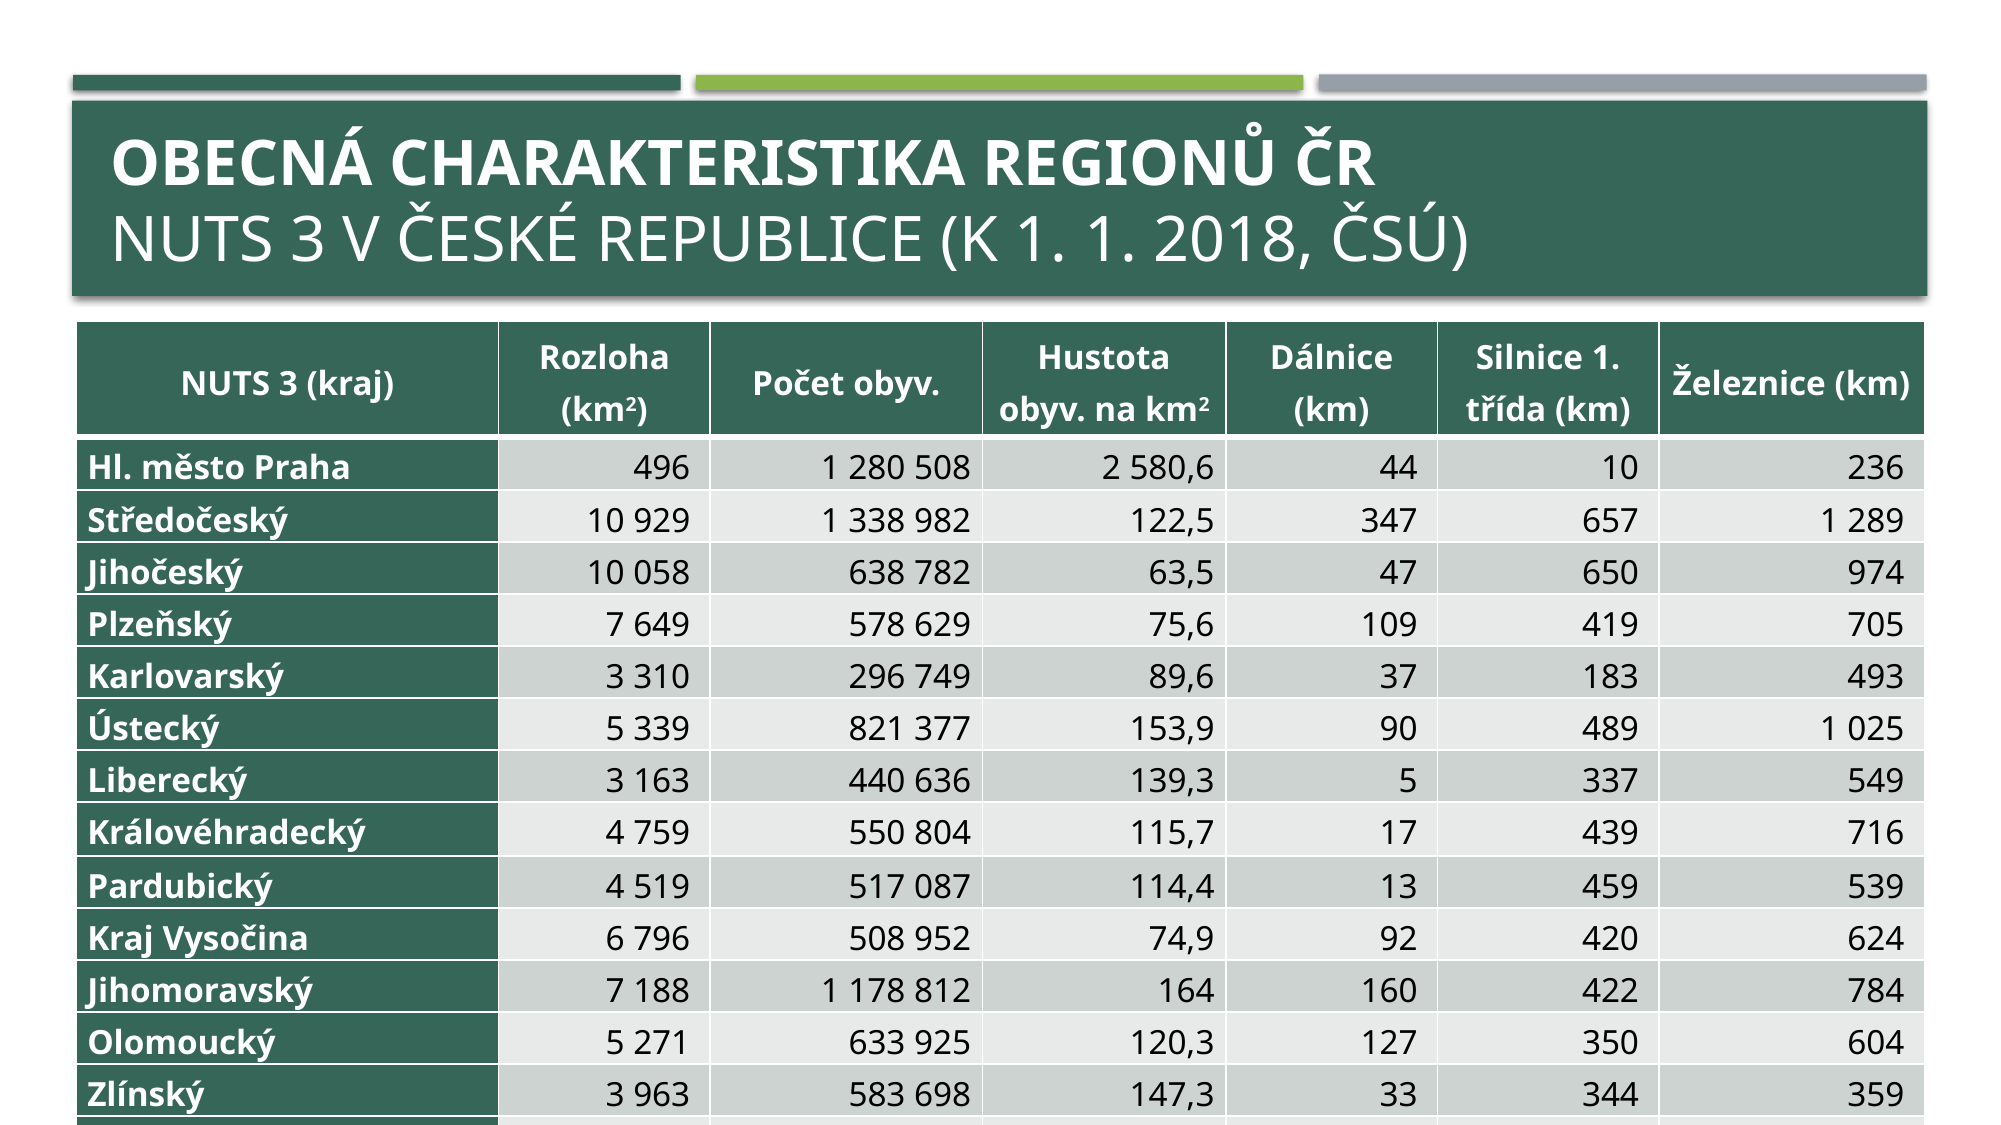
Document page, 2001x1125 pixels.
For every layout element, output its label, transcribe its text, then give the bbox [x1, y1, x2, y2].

table_cell Ústecký [77, 699, 498, 749]
table_cell 5 430 [499, 1117, 709, 1125]
table_cell 439 [1438, 803, 1658, 855]
table_cell 17 [1227, 803, 1437, 855]
table_cell 422 [1438, 961, 1658, 1011]
table_cell 508 952 [711, 909, 982, 959]
table_cell 3 963 [499, 1065, 709, 1115]
table_cell 296 749 [711, 647, 982, 697]
table_cell 549 [1660, 751, 1924, 801]
table_cell 784 [1660, 961, 1924, 1011]
table_cell 7 649 [499, 595, 709, 645]
table_cell Moravskoslezský [77, 1117, 498, 1125]
table_cell 37 [1227, 647, 1437, 697]
table_cell 347 [1227, 491, 1437, 541]
table_cell 4 759 [499, 803, 709, 855]
table_cell 92 [1227, 909, 1437, 959]
table_cell Zlínský [77, 1065, 498, 1115]
table_cell 350 [1438, 1013, 1658, 1063]
table_cell 5 [1227, 751, 1437, 801]
table_cell 74,9 [983, 909, 1225, 959]
table_cell 44 [1227, 440, 1437, 489]
table_cell 10 [1438, 440, 1658, 489]
table_cell 127 [1227, 1013, 1437, 1063]
table_cell 122,5 [983, 491, 1225, 541]
table_cell 1 025 [1660, 699, 1924, 749]
table_cell 578 629 [711, 595, 982, 645]
table_cell 7 188 [499, 961, 709, 1011]
table_header Počet obyv. [711, 322, 982, 434]
table_cell 139,3 [983, 751, 1225, 801]
table_header Dálnice (km) [1227, 322, 1437, 434]
table_cell 5 339 [499, 699, 709, 749]
table_cell 47 [1227, 543, 1437, 593]
table_header Silnice 1. třída (km) [1438, 322, 1658, 434]
table_cell Středočeský [77, 491, 498, 541]
table_cell 550 804 [711, 803, 982, 855]
table_cell 5 271 [499, 1013, 709, 1063]
table_cell 183 [1438, 647, 1658, 697]
table_cell 10 058 [499, 543, 709, 593]
table_cell 236 [1660, 440, 1924, 489]
table_cell 153,9 [983, 699, 1225, 749]
table_cell 974 [1660, 543, 1924, 593]
table_cell Kraj Vysočina [77, 909, 498, 959]
table_cell 109 [1227, 595, 1437, 645]
table_cell 2 580,6 [983, 440, 1225, 489]
table_header NUTS 3 (kraj) [77, 322, 498, 434]
table_cell Karlovarský [77, 647, 498, 697]
table_cell 1 280 508 [711, 440, 982, 489]
table_cell Hl. město Praha [77, 440, 498, 489]
table_cell 63,5 [983, 543, 1225, 593]
table_cell 1 289 [1660, 491, 1924, 541]
table_header Hustota obyv. na km2 [983, 322, 1225, 434]
table_cell 628 [1438, 1117, 1658, 1125]
table_cell 821 377 [711, 699, 982, 749]
table_cell 633 925 [711, 1013, 982, 1063]
table_cell 147,3 [983, 1065, 1225, 1115]
title Obecná charakteristika regionů Čr NUTS 3 v České republice (k 1. 1. 2018, ČSÚ) [95, 115, 1905, 282]
table_cell 539 [1660, 857, 1924, 907]
table_cell Plzeňský [77, 595, 498, 645]
table_cell 359 [1660, 1065, 1924, 1115]
table_cell 489 [1438, 699, 1658, 749]
table_cell Jihomoravský [77, 961, 498, 1011]
table_cell 583 698 [711, 1065, 982, 1115]
table_cell 496 [499, 440, 709, 489]
table_cell 440 636 [711, 751, 982, 801]
table_cell 638 782 [711, 543, 982, 593]
table_cell 6 796 [499, 909, 709, 959]
table_cell 493 [1660, 647, 1924, 697]
table_cell 222,8 [983, 1117, 1225, 1125]
table_cell 114,4 [983, 857, 1225, 907]
table_cell 3 163 [499, 751, 709, 801]
table_cell 164 [983, 961, 1225, 1011]
table_cell Liberecký [77, 751, 498, 801]
table_cell 517 087 [711, 857, 982, 907]
table_cell 120,3 [983, 1013, 1225, 1063]
table_cell 705 [1660, 595, 1924, 645]
table_cell 420 [1438, 909, 1658, 959]
table_cell 13 [1227, 857, 1437, 907]
table_cell 657 [1438, 491, 1658, 541]
table_cell 337 [1438, 751, 1658, 801]
table_header Železnice (km) [1660, 322, 1924, 434]
table_cell 667 [1660, 1117, 1924, 1125]
table_cell 89,6 [983, 647, 1225, 697]
table_cell 10 929 [499, 491, 709, 541]
table_cell 100 [1227, 1117, 1437, 1125]
table_cell 75,6 [983, 595, 1225, 645]
table_cell 90 [1227, 699, 1437, 749]
table_cell 419 [1438, 595, 1658, 645]
table_cell 1 338 982 [711, 491, 982, 541]
table_cell Olomoucký [77, 1013, 498, 1063]
table_cell 344 [1438, 1065, 1658, 1115]
table_cell Pardubický [77, 857, 498, 907]
table_cell Královéhradecký [77, 803, 498, 855]
table_cell 160 [1227, 961, 1437, 1011]
table_cell 1 209 879 [711, 1117, 982, 1125]
table_cell 1 178 812 [711, 961, 982, 1011]
table_cell 3 310 [499, 647, 709, 697]
table_cell 716 [1660, 803, 1924, 855]
table_cell 115,7 [983, 803, 1225, 855]
table_cell 33 [1227, 1065, 1437, 1115]
table_cell 650 [1438, 543, 1658, 593]
table_cell 604 [1660, 1013, 1924, 1063]
table_cell 4 519 [499, 857, 709, 907]
table_cell Jihočeský [77, 543, 498, 593]
table_cell 624 [1660, 909, 1924, 959]
table_cell 459 [1438, 857, 1658, 907]
table_header Rozloha (km2) [499, 322, 709, 434]
